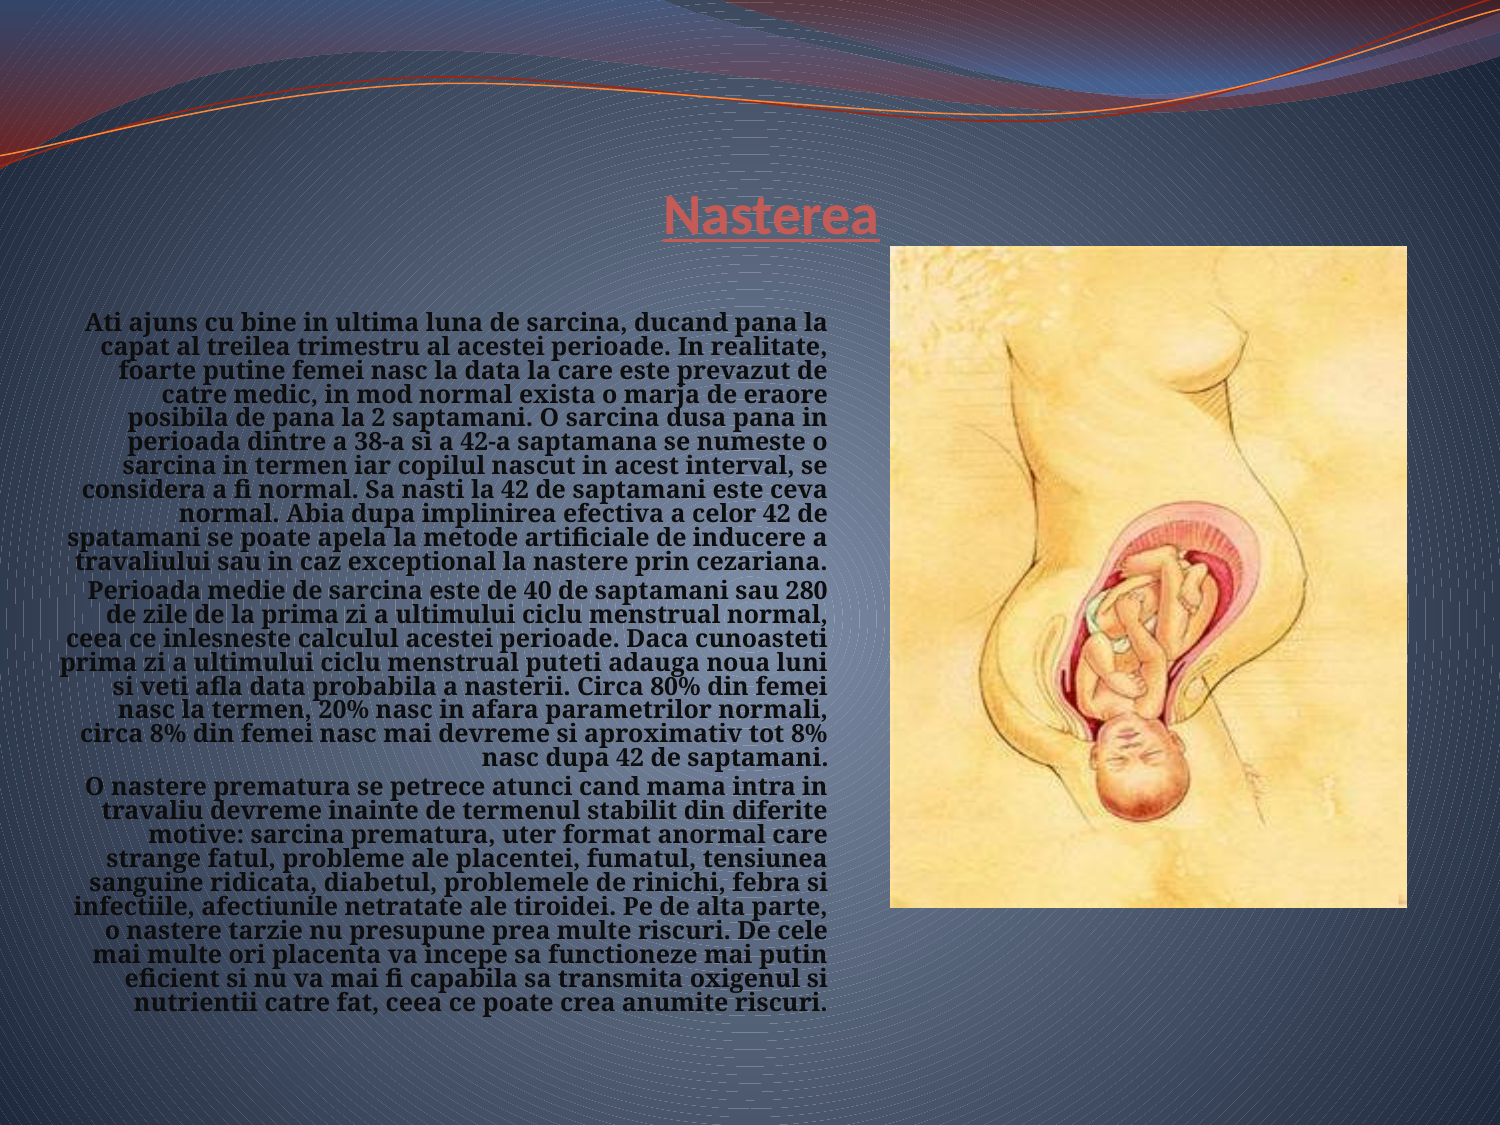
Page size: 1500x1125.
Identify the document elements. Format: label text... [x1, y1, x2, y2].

title Nasterea [128, 175, 1418, 317]
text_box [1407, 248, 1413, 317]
picture [890, 245, 1407, 909]
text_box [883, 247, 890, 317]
subtitle Ati ajuns cu bine in ultima luna de sarcina, ducand pana la capat al treilea trimestru al acestei perioade. In realitate, foarte putine femei nasc la data la care este prevazut de catre medic, in mod normal exista o marja de eraore posibila de pana la 2 saptamani. O sarcina dusa pana in perioada dintre a 38-a si a 42-a saptamana se numeste o sarcina in termen iar copilul nascut in acest interval, se considera a fi normal. Sa nasti la 42 de saptamani este ceva normal. Abia dupa implinirea efectiva a celor 42 de spatamani se poate apela la metode artificiale de inducere a travaliului sau in caz exceptional la nastere prin cezariana. Perioada medie de sarcina este de 40 de saptamani sau 280 de zile de la prima zi a ultimului ciclu menstrual normal, ceea ce inlesneste calculul acestei perioade. Daca cunoasteti prima zi a ultimului ciclu menstrual puteti adauga noua luni si veti afla data probabila a nasterii. Circa 80% din femei nasc la termen, 20% nasc in afara parametrilor normali, circa 8% din femei nasc mai devreme si aproximativ tot 8% nasc dupa 42 de saptamani. O nastere prematura se petrece atunci cand mama intra in travaliu devreme inainte de termenul stabilit din diferite motive: sarcina prematura, uter format anormal care strange fatul, probleme ale placentei, fumatul, tensiunea sanguine ridicata, diabetul, problemele de rinichi, febra si infectiile, afectiunile netratate ale tiroidei. Pe de alta parte, o nastere tarzie nu presupune prea multe riscuri. De cele mai multe ori placenta va incepe sa functioneze mai putin eficient si nu va mai fi capabila sa transmita oxigenul si nutrientii catre fat, ceea ce poate crea anumite riscuri. [58, 304, 833, 1125]
